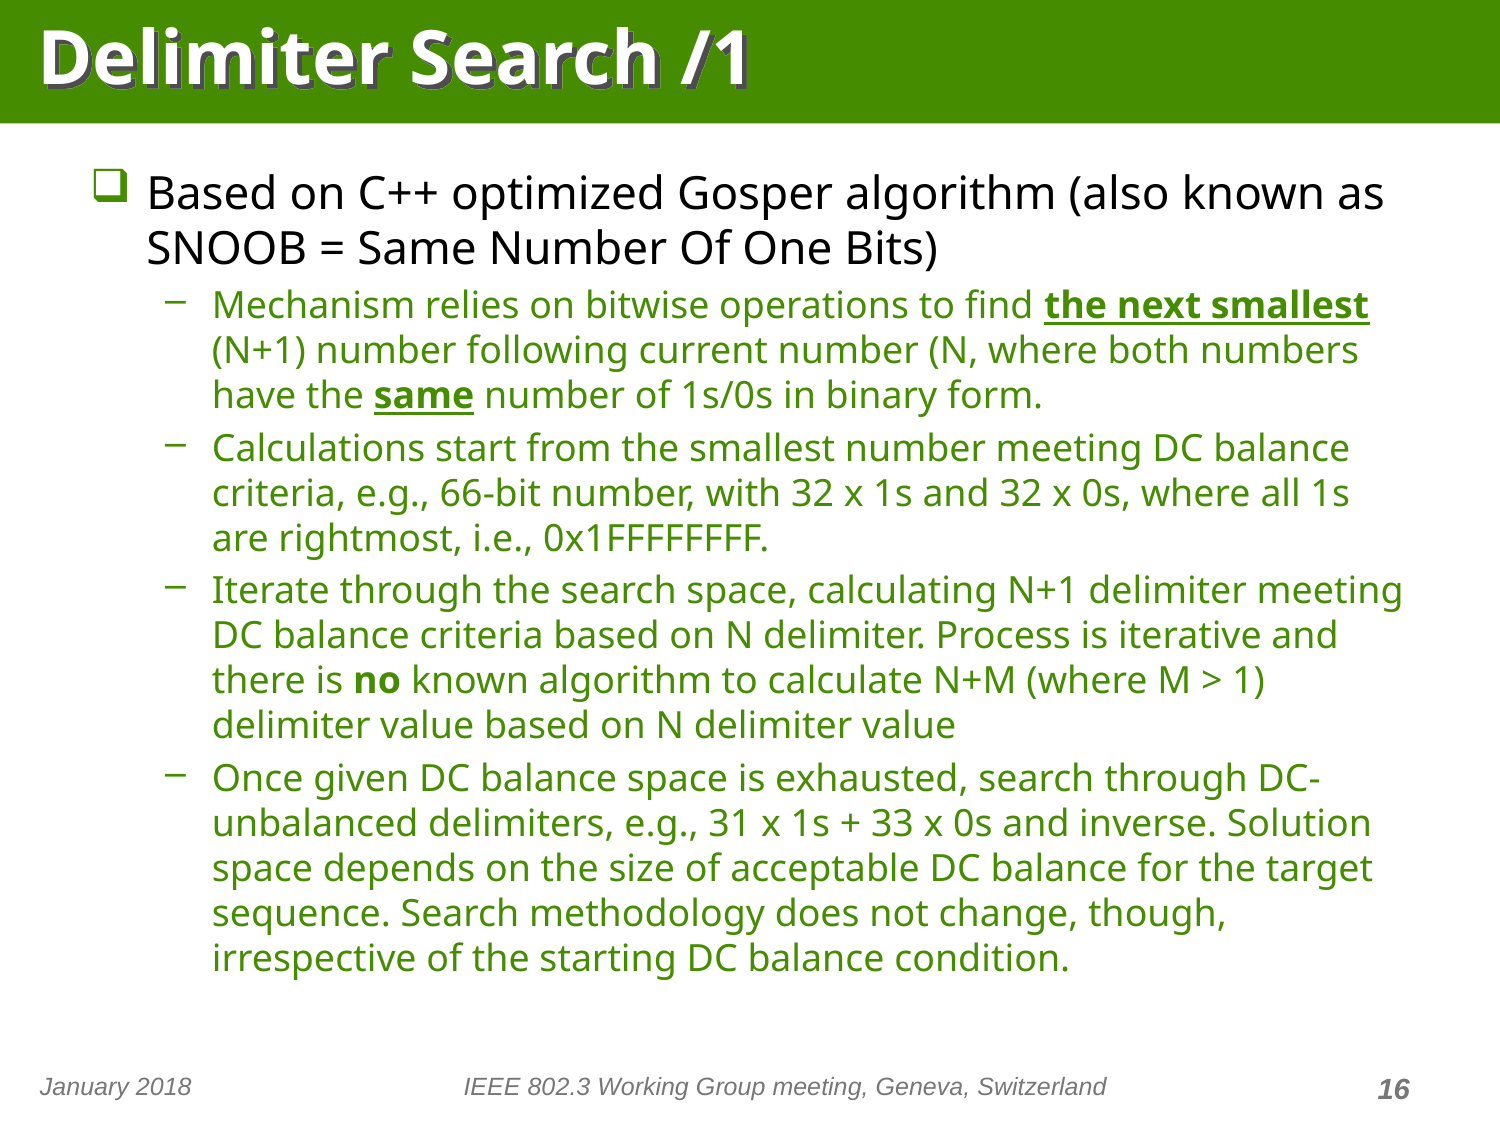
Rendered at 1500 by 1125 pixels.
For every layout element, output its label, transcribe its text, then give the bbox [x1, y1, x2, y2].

list Based on C++ optimized Gosper algorithm (also known as SNOOB = Same Number Of One Bits) Mechanism relies on bitwise operations to find the next smallest (N+1) number following current number (N, where both numbers have the same number of 1s/0s in binary form. Calculations start from the smallest number meeting DC balance criteria, e.g., 66-bit number, with 32 x 1s and 32 x 0s, where all 1s are rightmost, i.e., 0x1FFFFFFFF. Iterate through the search space, calculating N+1 delimiter meeting DC balance criteria based on N delimiter. Process is iterative and there is no known algorithm to calculate N+M (where M > 1) delimiter value based on N delimiter value Once given DC balance space is exhausted, search through DC-unbalanced delimiters, e.g., 31 x 1s + 33 x 0s and inverse. Solution space depends on the size of acceptable DC balance for the target sequence. Search methodology does not change, though, irrespective of the starting DC balance condition. [75, 156, 1425, 1041]
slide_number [24, 1062, 337, 1103]
title Delimiter Search /1 [37, 4, 1462, 105]
slide_number 16 [1237, 1062, 1426, 1103]
footer IEEE 802.3 Working Group meeting, Geneva, Switzerland [360, 1062, 1212, 1103]
